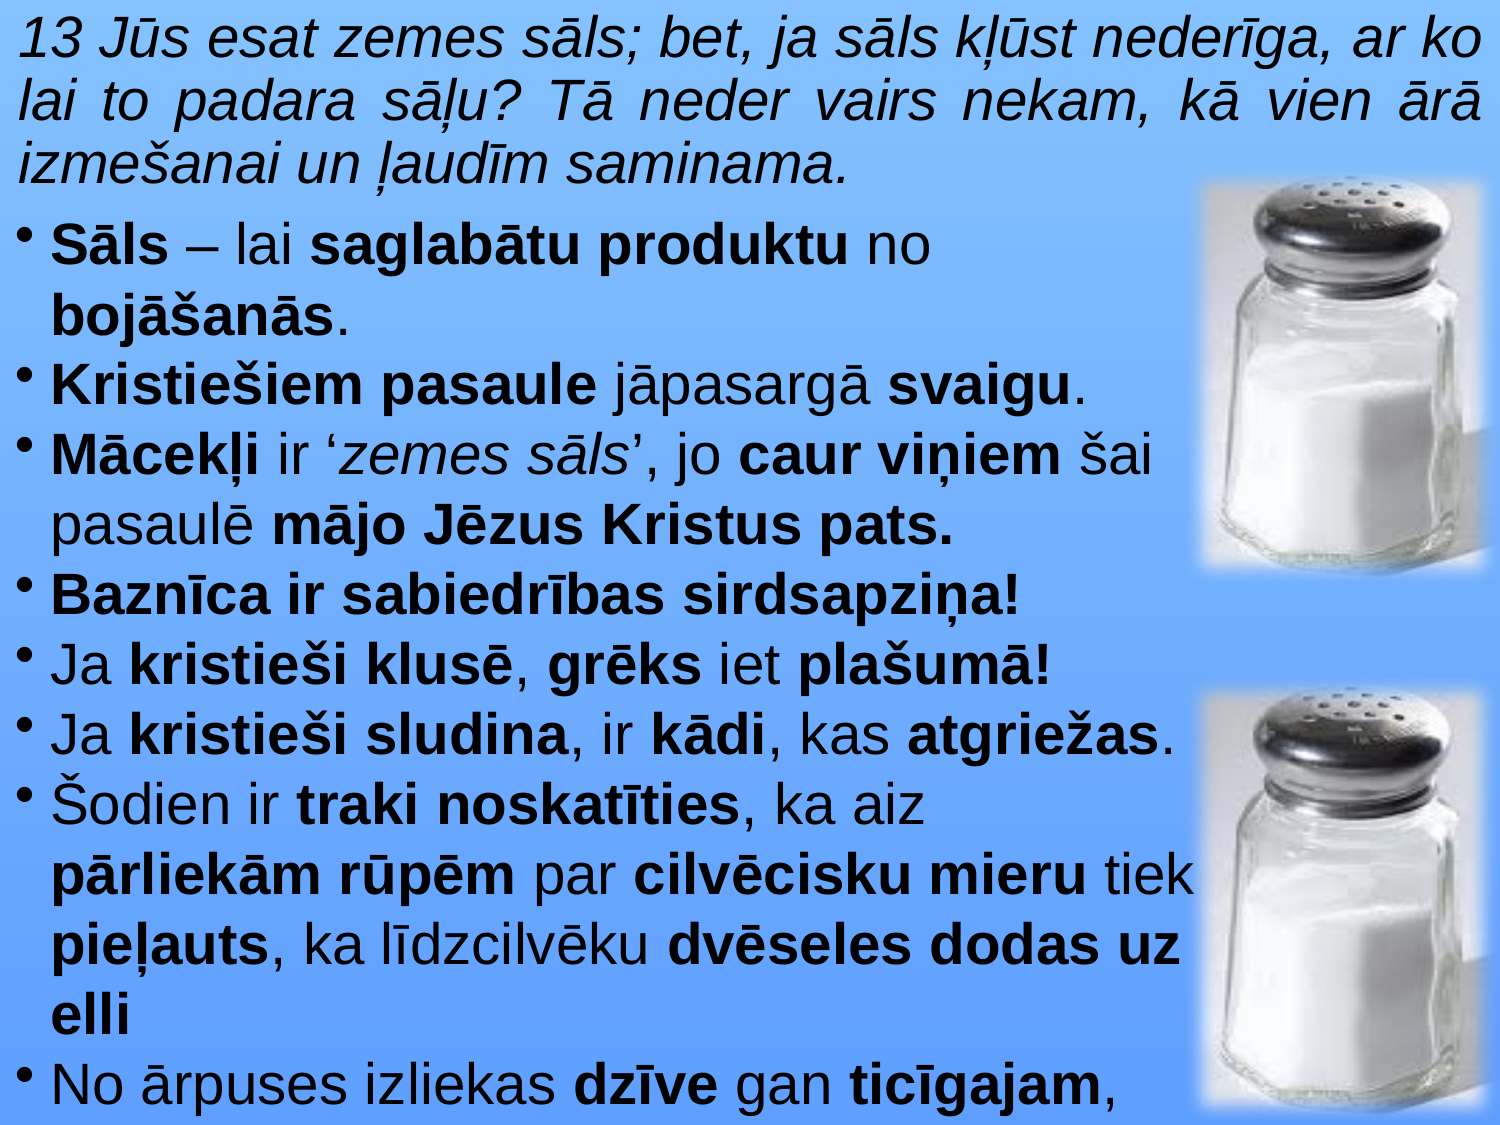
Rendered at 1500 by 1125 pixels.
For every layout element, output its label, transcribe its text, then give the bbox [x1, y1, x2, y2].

list 13 Jūs esat zemes sāls; bet, ja sāls kļūst nederīga, ar ko lai to padara sāļu? Tā neder vairs nekam, kā vien ārā izmešanai un ļaudīm saminama. [0, 0, 1500, 178]
text_box Sāls – lai saglabātu produktu no bojāšanās. Kristiešiem pasaule jāpasargā svaigu. Mācekļi ir ‘zemes sāls’, jo caur viņiem šai pasaulē mājo Jēzus Kristus pats. Baznīca ir sabiedrības sirdsapziņa! Ja kristieši klusē, grēks iet plašumā! Ja kristieši sludina, ir kādi, kas atgriežas. Šodien ir traki noskatīties, ka aiz pārliekām rūpēm par cilvēcisku mieru tiek pieļauts, ka līdzcilvēku dvēseles dodas uz elli No ārpuses izliekas dzīve gan ticīgajam, gan neticīgajam it kā rit vienādi, bet tā NAV! [0, 199, 1219, 1125]
picture [1183, 163, 1500, 587]
picture [1183, 673, 1500, 1125]
